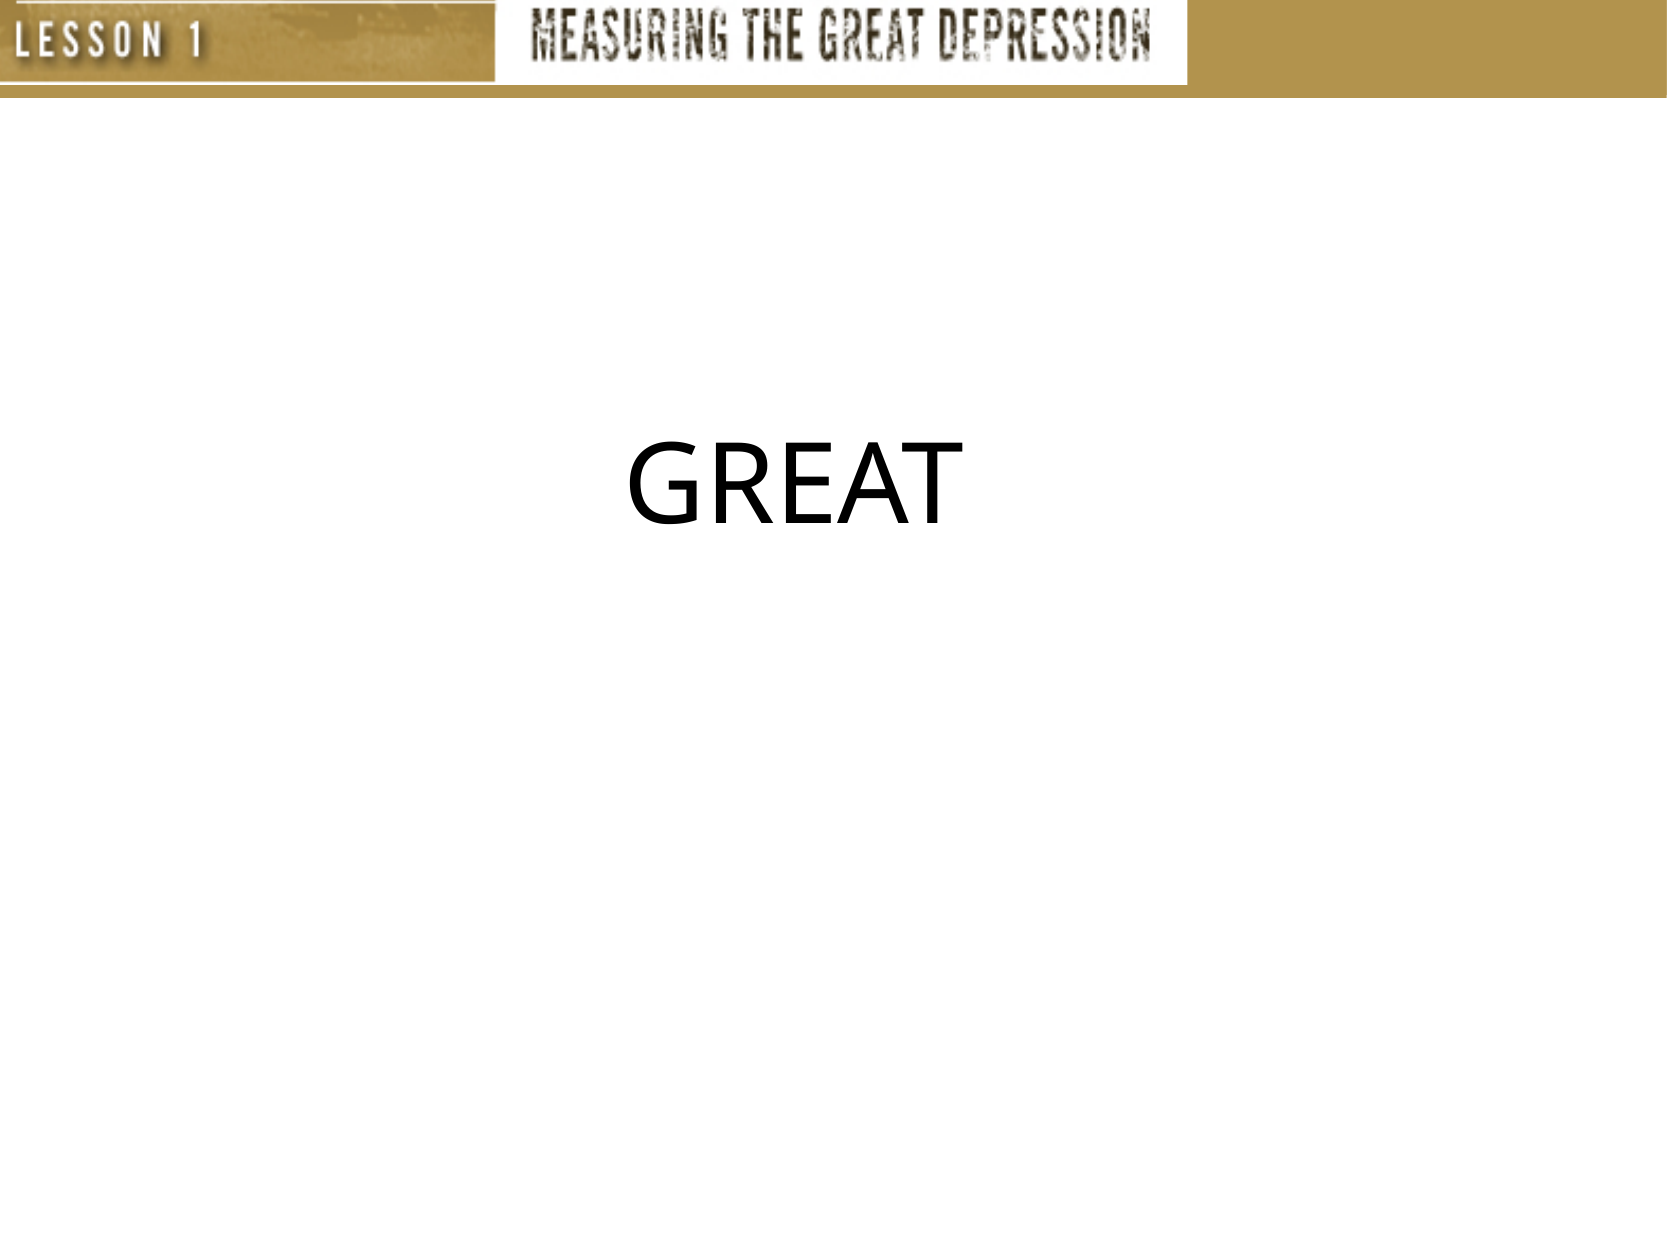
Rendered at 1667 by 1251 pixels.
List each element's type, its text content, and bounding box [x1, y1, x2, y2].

picture [0, 0, 1188, 85]
text_box GREAT [74, 404, 1513, 554]
